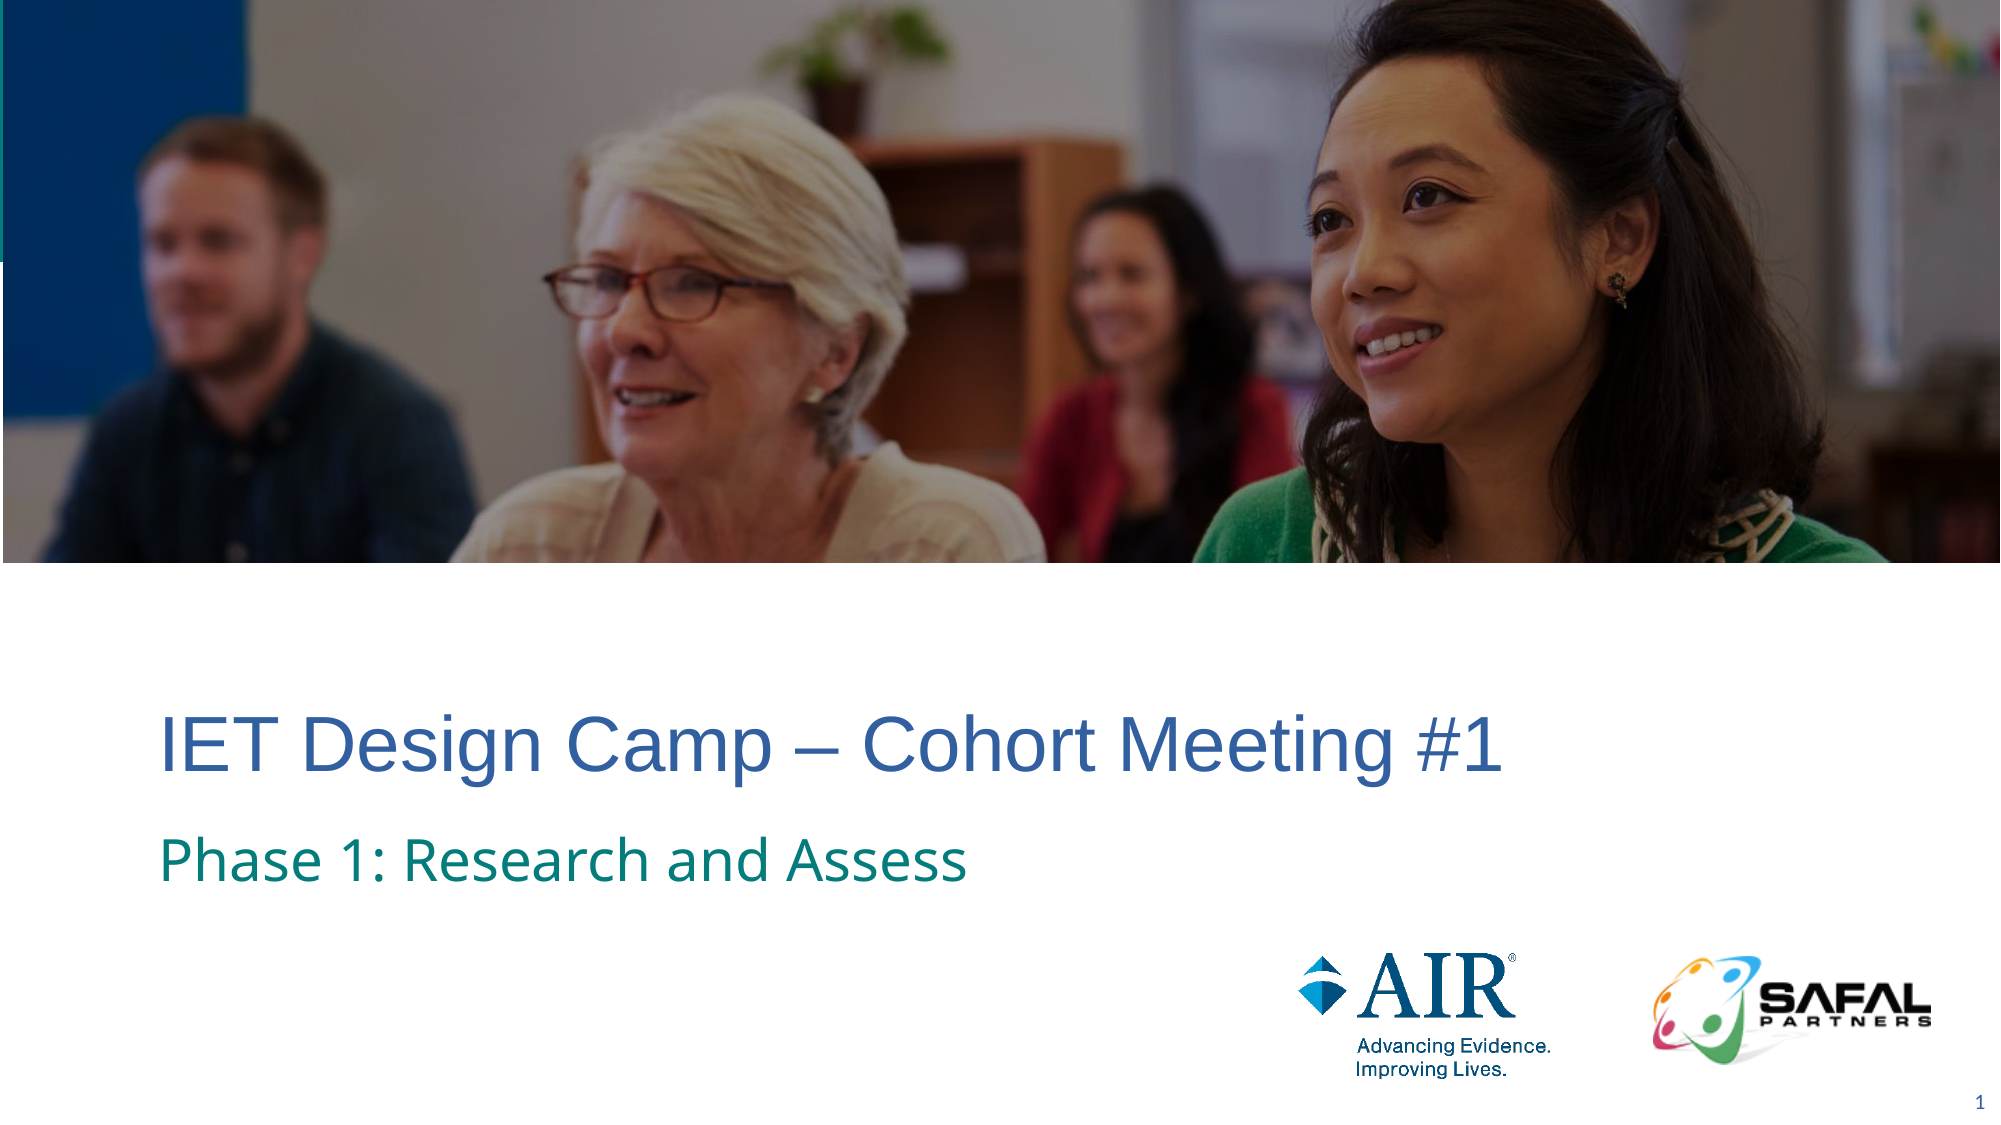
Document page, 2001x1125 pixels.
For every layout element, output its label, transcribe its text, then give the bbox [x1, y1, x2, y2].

picture [1298, 953, 1550, 1079]
subtitle Phase 1: Research and Assess [143, 815, 1742, 937]
title IET Design Camp – Cohort Meeting #1 [143, 615, 1532, 797]
slide_number 1 [1550, 1074, 2000, 1122]
picture [0, 0, 2000, 563]
picture [1653, 956, 1932, 1065]
